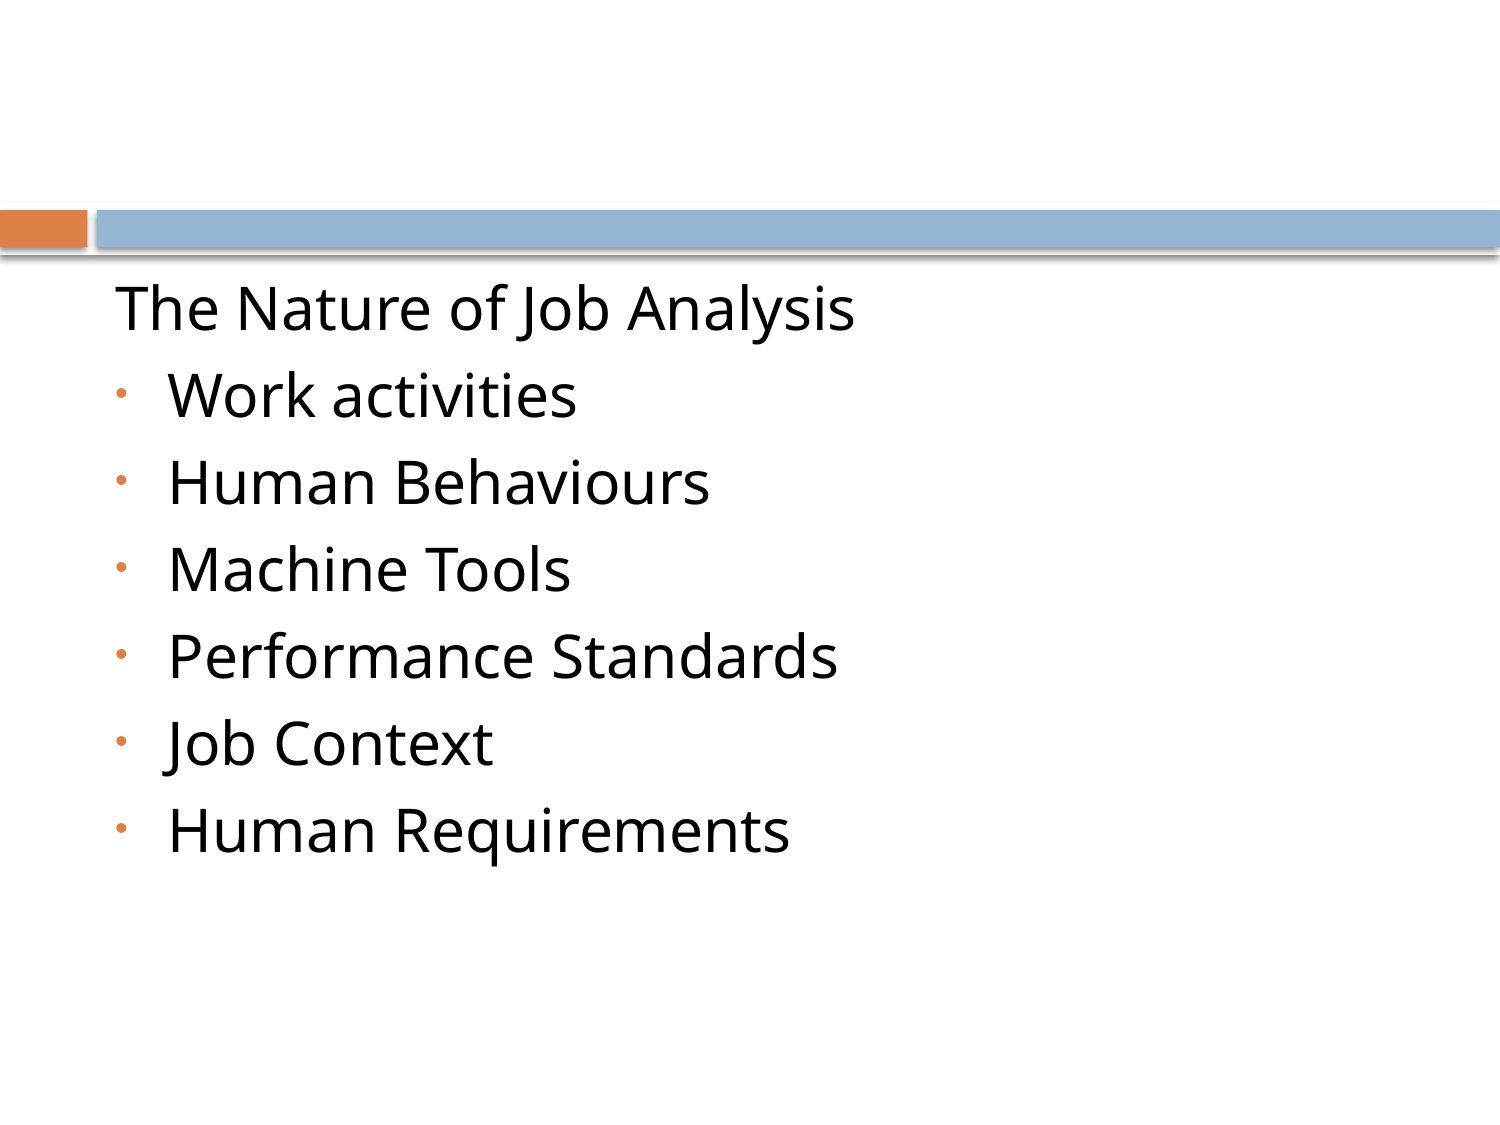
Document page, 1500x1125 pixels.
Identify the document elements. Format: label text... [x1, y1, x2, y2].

list The Nature of Job Analysis Work activities Human Behaviours Machine Tools Performance Standards Job Context Human Requirements [100, 262, 1438, 1000]
